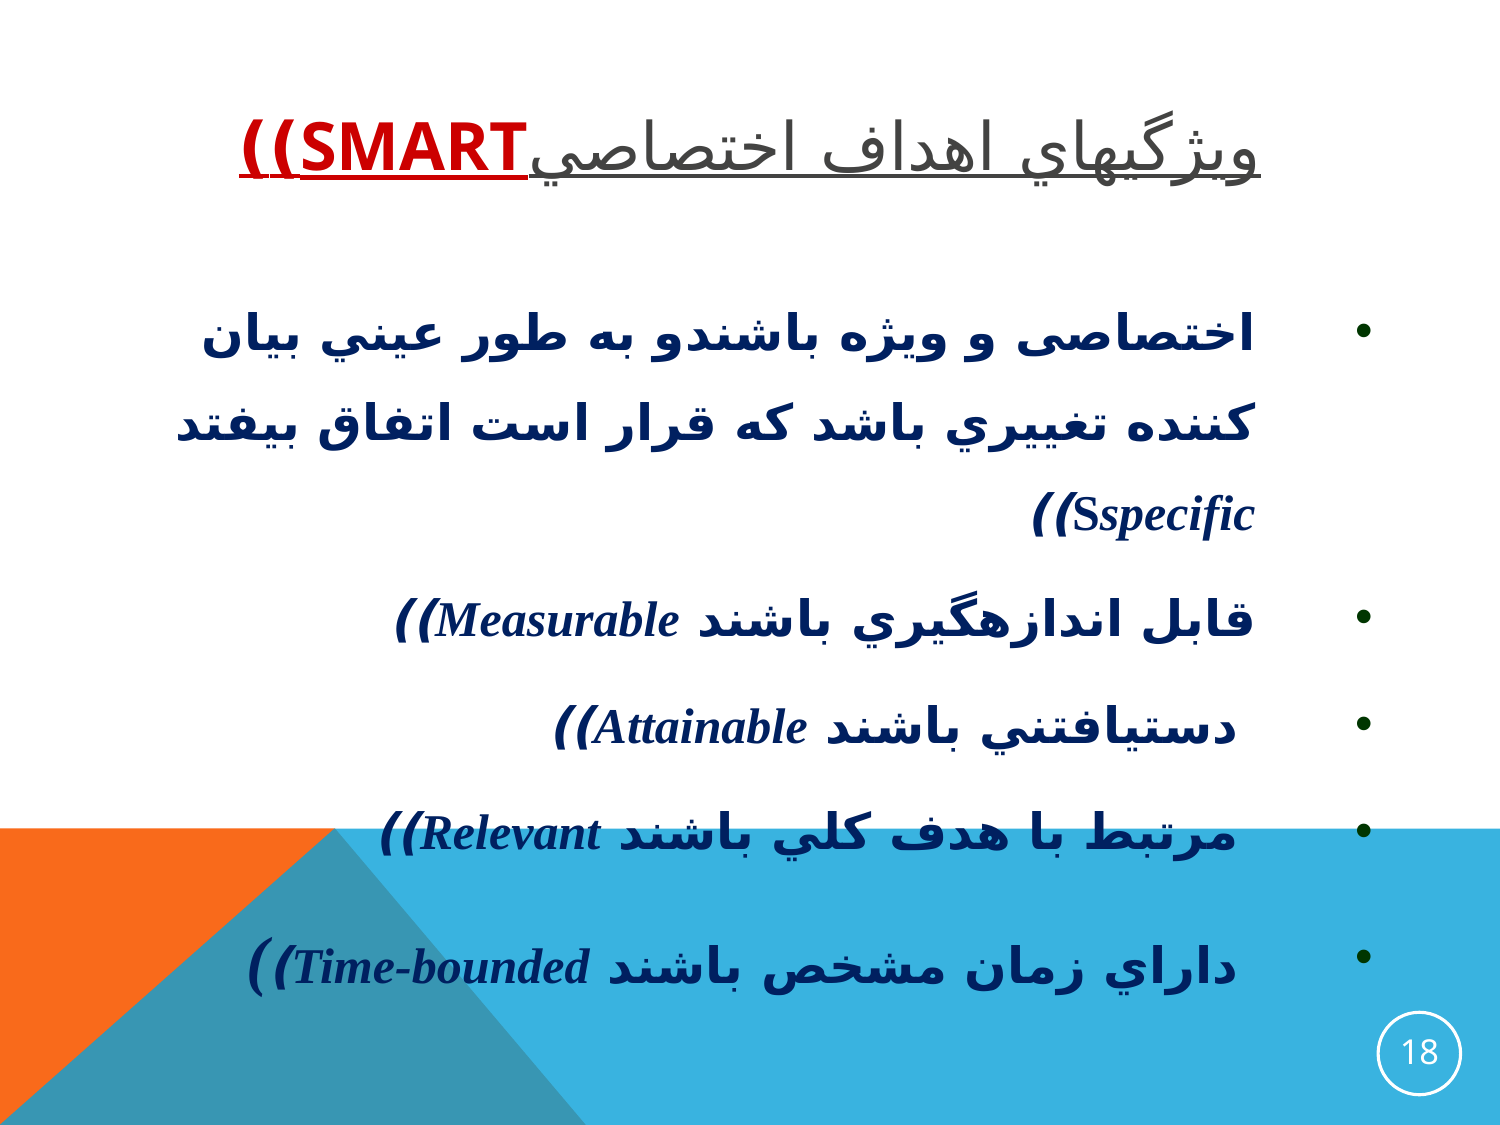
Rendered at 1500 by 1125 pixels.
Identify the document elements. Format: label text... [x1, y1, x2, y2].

list اختصاصی و ویژه باشندو به طور عيني بيان كننده تغييري باشد كه قرار است اتفاق بيفتد Sspecific)) قابل اندازه‏گيري باشند Measurable)) دست‏يافتني باشند Attainable)) مرتبط با هدف كلي باشند Relevant)) داراي زمان مشخص باشند Time-bounded)) [87, 262, 1388, 863]
title ويژگيهاي اهداف اختصاصيSMART)) [0, 43, 1500, 244]
slide_number 18 [1376, 1010, 1463, 1097]
